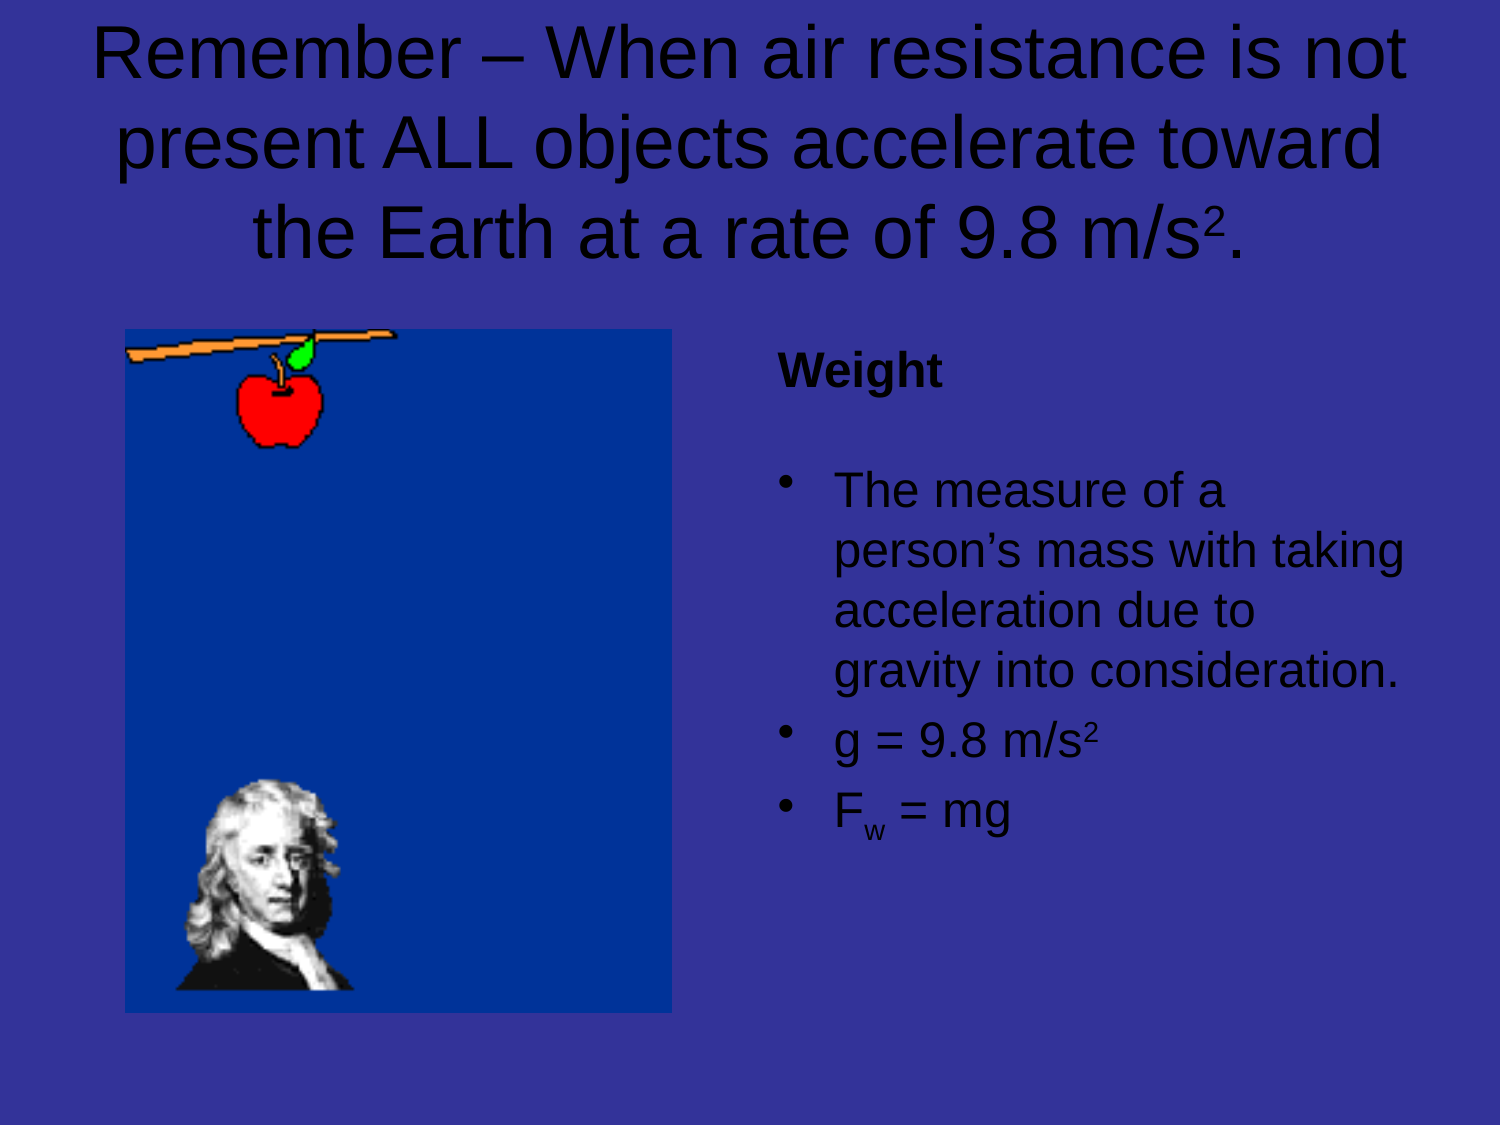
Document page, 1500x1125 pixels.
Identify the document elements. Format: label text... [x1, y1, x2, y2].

title Remember – When air resistance is not present ALL objects accelerate toward the Earth at a rate of 9.8 m/s2. [74, 44, 1426, 233]
list The measure of a person’s mass with taking acceleration due to gravity into consideration. g = 9.8 m/s2 Fw = mg [762, 449, 1426, 1099]
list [124, 328, 672, 1013]
list Weight [762, 299, 1426, 406]
